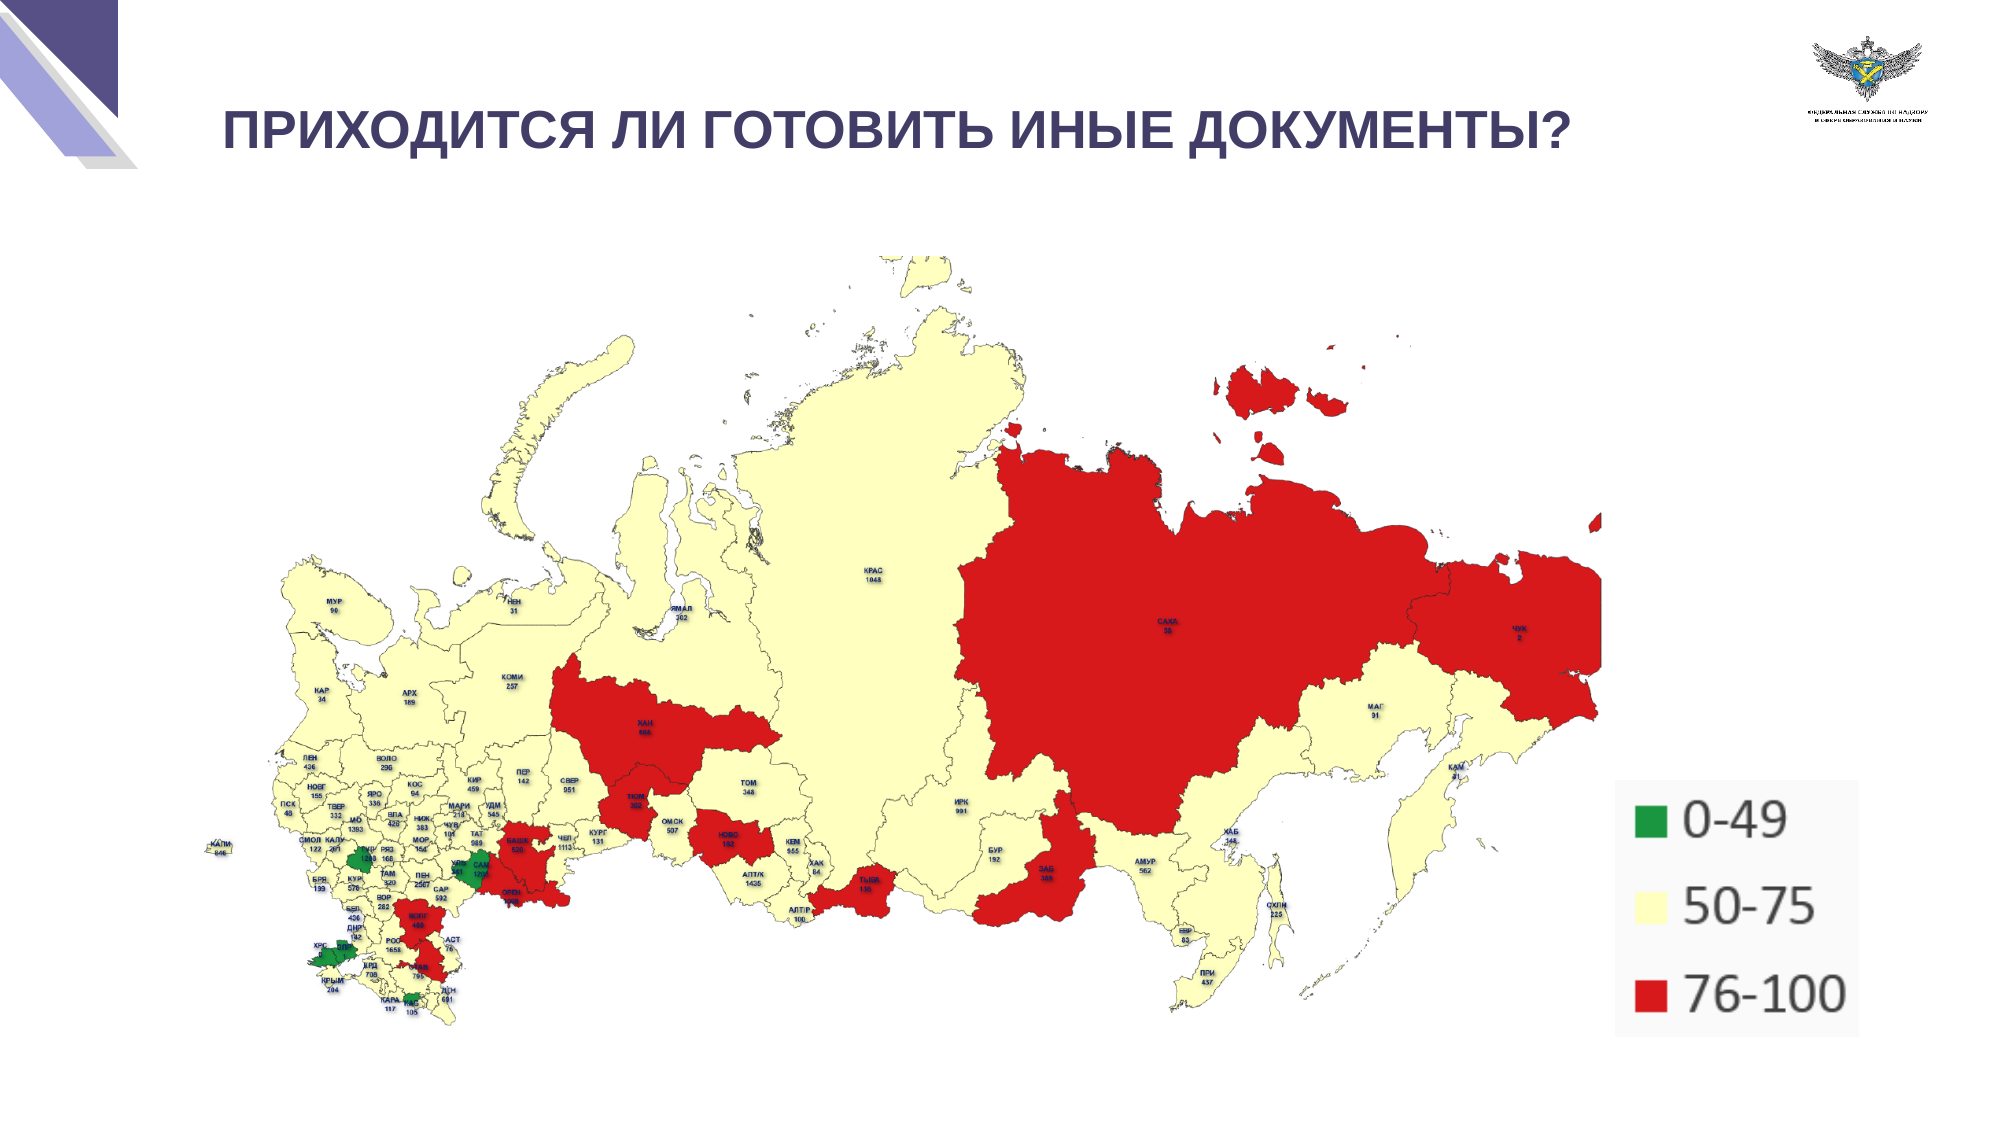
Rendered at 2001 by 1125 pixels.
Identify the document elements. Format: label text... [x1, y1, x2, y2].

picture [1808, 35, 1928, 122]
picture [0, 256, 1971, 1037]
text_box ПРИХОДИТСЯ ЛИ ГОТОВИТЬ ИНЫЕ ДОКУМЕНТЫ? [208, 88, 1644, 167]
